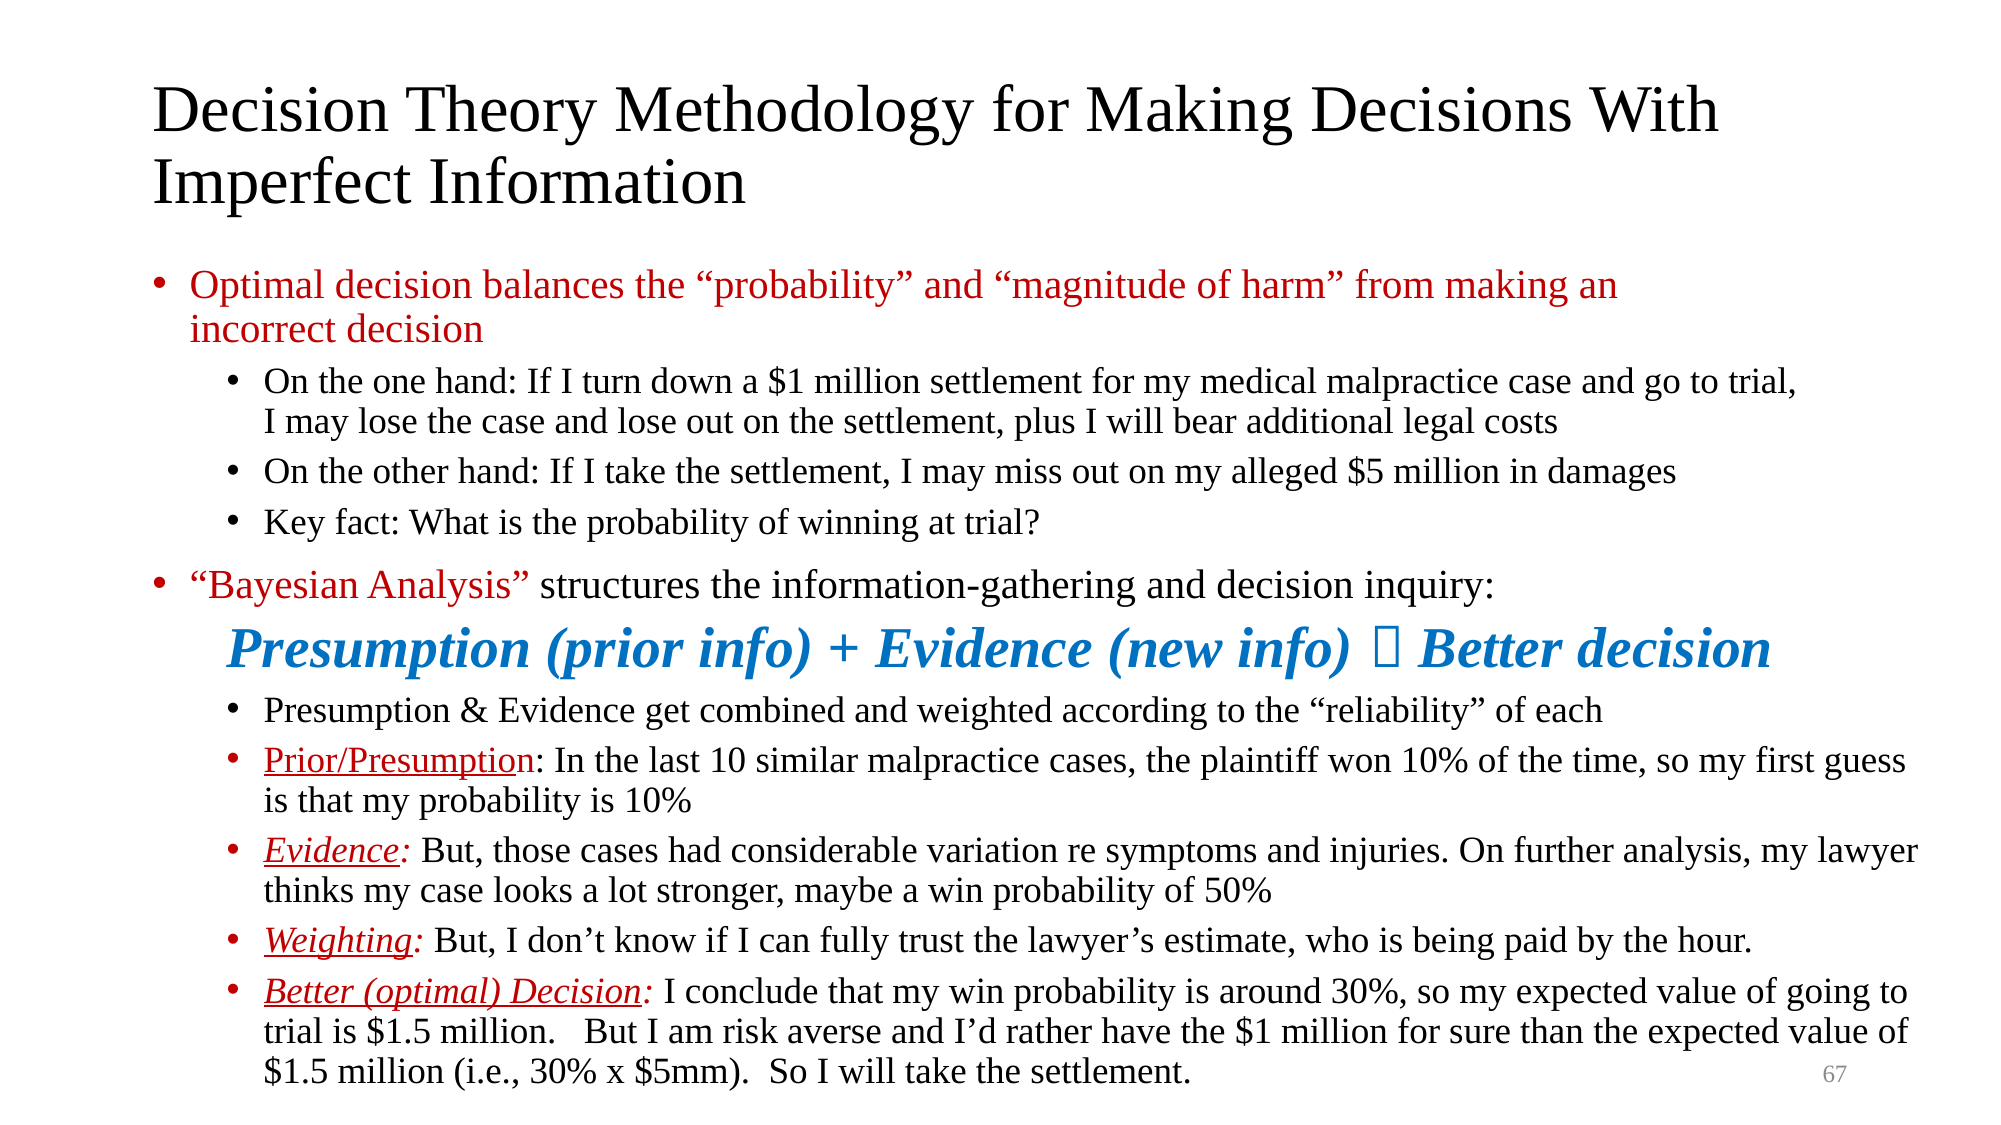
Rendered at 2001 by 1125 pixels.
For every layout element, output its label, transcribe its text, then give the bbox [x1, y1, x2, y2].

list Optimal decision balances the “probability” and “magnitude of harm” from making an incorrect decision On the one hand: If I turn down a $1 million settlement for my medical malpractice case and go to trial, I may lose the case and lose out on the settlement, plus I will bear additional legal costs On the other hand: If I take the settlement, I may miss out on my alleged $5 million in damages Key fact: What is the probability of winning at trial? “Bayesian Analysis” structures the information-gathering and decision inquiry: Presumption (prior info) + Evidence (new info)  Better decision Presumption & Evidence get combined and weighted according to the “reliability” of each Prior/Presumption: In the last 10 similar malpractice cases, the plaintiff won 10% of the time, so my first guess is that my probability is 10% Evidence: But, those cases had considerable variation re symptoms and injuries. On further analysis, my lawyer thinks my case looks a lot stronger, maybe a win probability of 50% Weighting: But, I don’t know if I can fully trust the lawyer’s estimate, who is being paid by the hour. Better (optimal) Decision: I conclude that my win probability is around 30%, so my expected value of going to trial is $1.5 million. But I am risk averse and I’d rather have the $1 million for sure than the expected value of $1.5 million (i.e., 30% x $5mm). So I will take the settlement. [137, 254, 1938, 1103]
title Decision Theory Methodology for Making Decisions With Imperfect Information [137, 37, 1863, 254]
slide_number 67 [1412, 1042, 1863, 1103]
